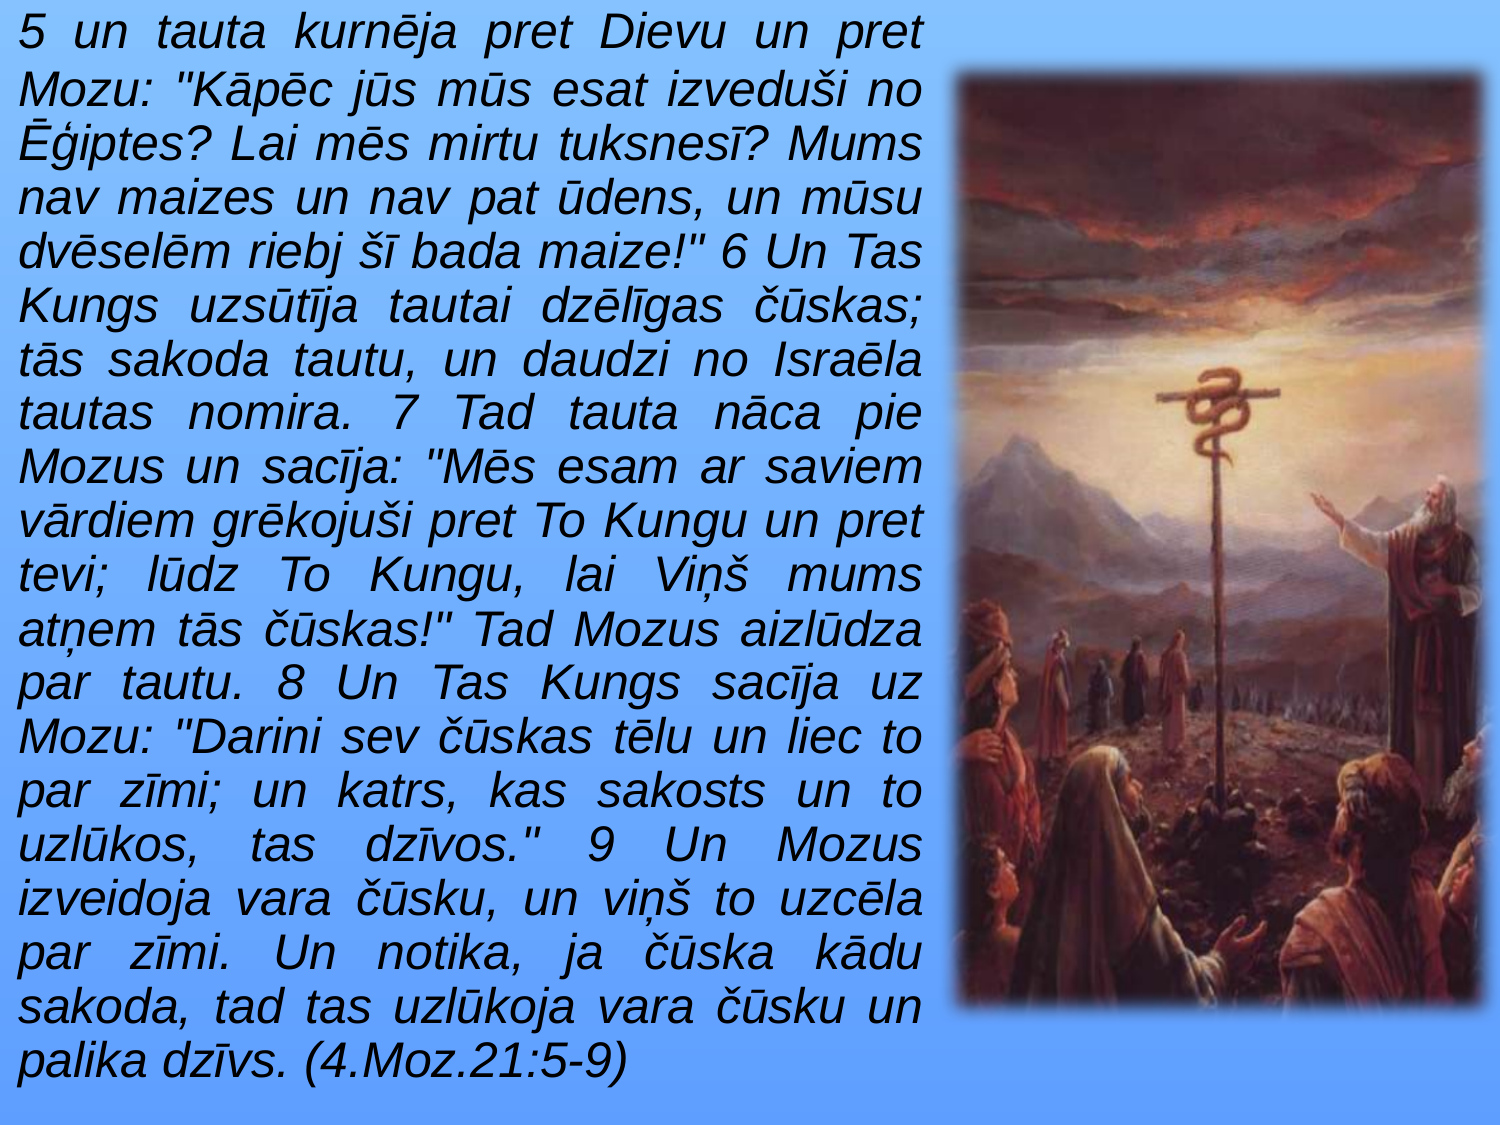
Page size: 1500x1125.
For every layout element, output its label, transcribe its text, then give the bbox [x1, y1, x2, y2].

list 5 un tauta kurnēja pret Dievu un pret Mozu: "Kāpēc jūs mūs esat izveduši no Ēģiptes? Lai mēs mirtu tuksnesī? Mums nav maizes un nav pat ūdens, un mūsu dvēselēm riebj šī bada maize!" 6 Un Tas Kungs uzsūtīja tautai dzēlīgas čūskas; tās sakoda tautu, un daudzi no Israēla tautas nomira. 7 Tad tauta nāca pie Mozus un sacīja: "Mēs esam ar saviem vārdiem grēkojuši pret To Kungu un pret tevi; lūdz To Kungu, lai Viņš mums atņem tās čūskas!" Tad Mozus aizlūdza par tautu. 8 Un Tas Kungs sacīja uz Mozu: "Darini sev čūskas tēlu un liec to par zīmi; un katrs, kas sakosts un to uzlūkos, tas dzīvos." 9 Un Mozus izveidoja vara čūsku, un viņš to uzcēla par zīmi. Un notika, ja čūska kādu sakoda, tad tas uzlūkoja vara čūsku un palika dzīvs. (4.Moz.21:5-9) [0, 0, 940, 162]
picture [938, 54, 1500, 1025]
